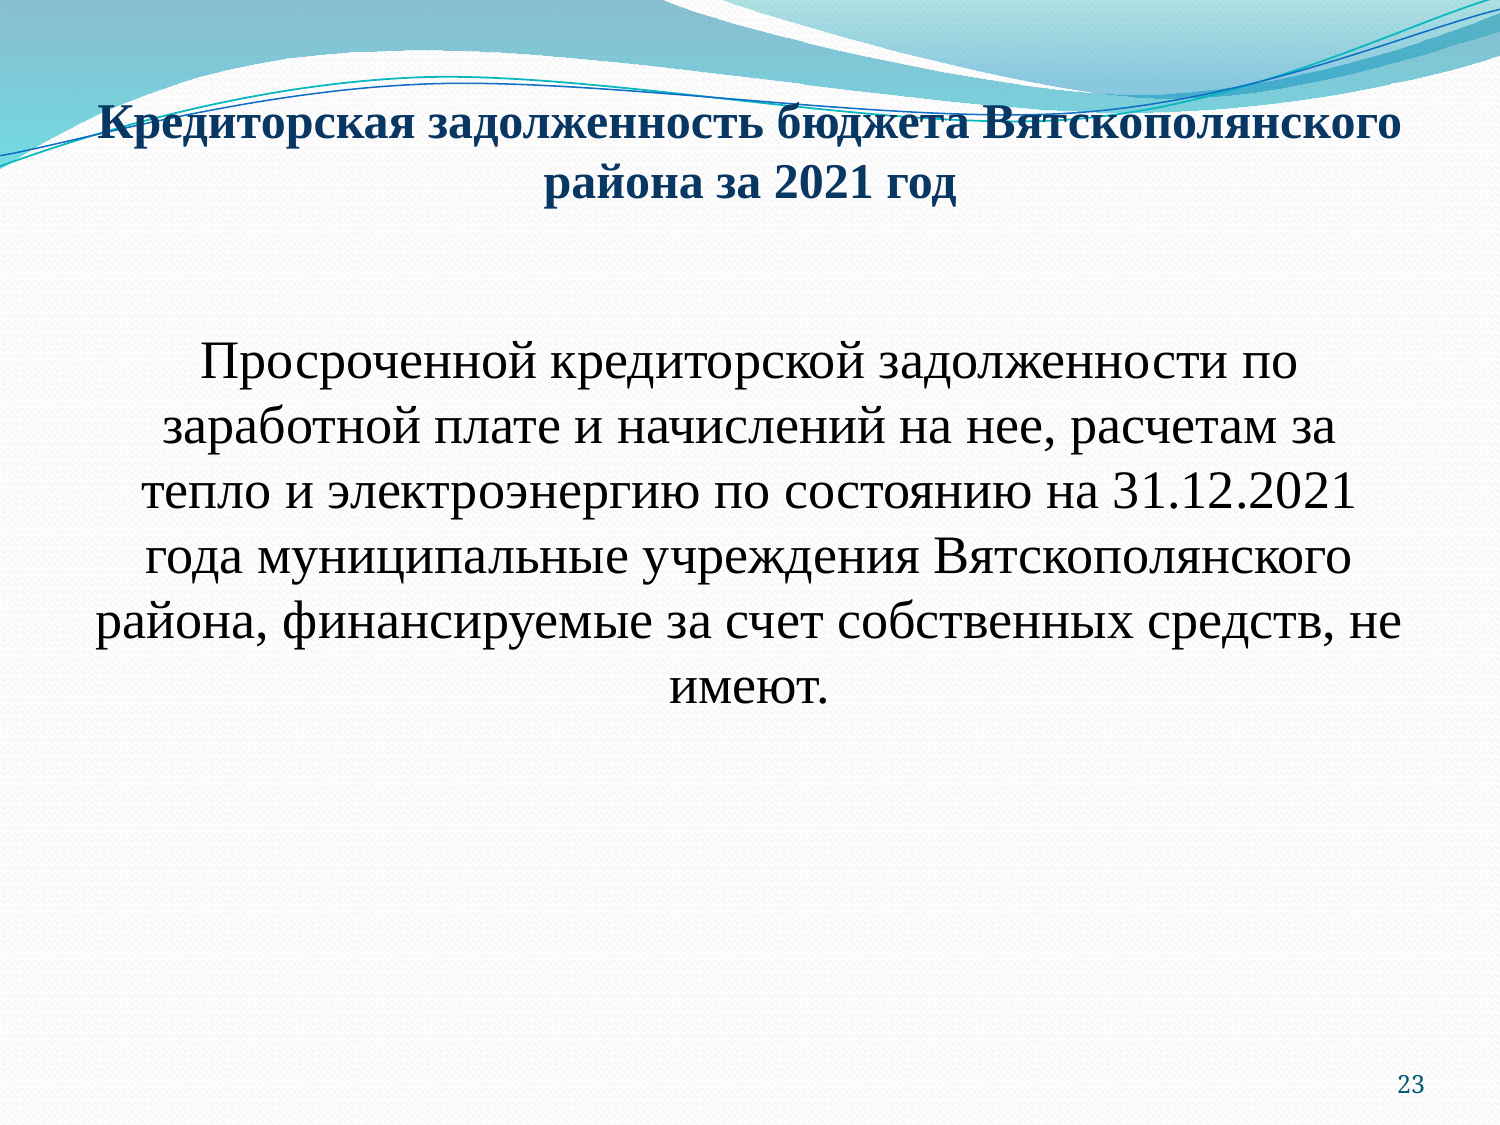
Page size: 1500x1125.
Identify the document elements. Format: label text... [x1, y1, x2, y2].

list Просроченной кредиторской задолженности по заработной плате и начислений на нее, расчетам за тепло и электроэнергию по состоянию на 31.12.2021 года муниципальные учреждения Вятскополянского района, финансируемые за счет собственных средств, не имеют. [75, 317, 1425, 1038]
slide_number 23 [1299, 1042, 1425, 1103]
title Кредиторская задолженность бюджета Вятскополянского района за 2021 год [75, 19, 1425, 209]
